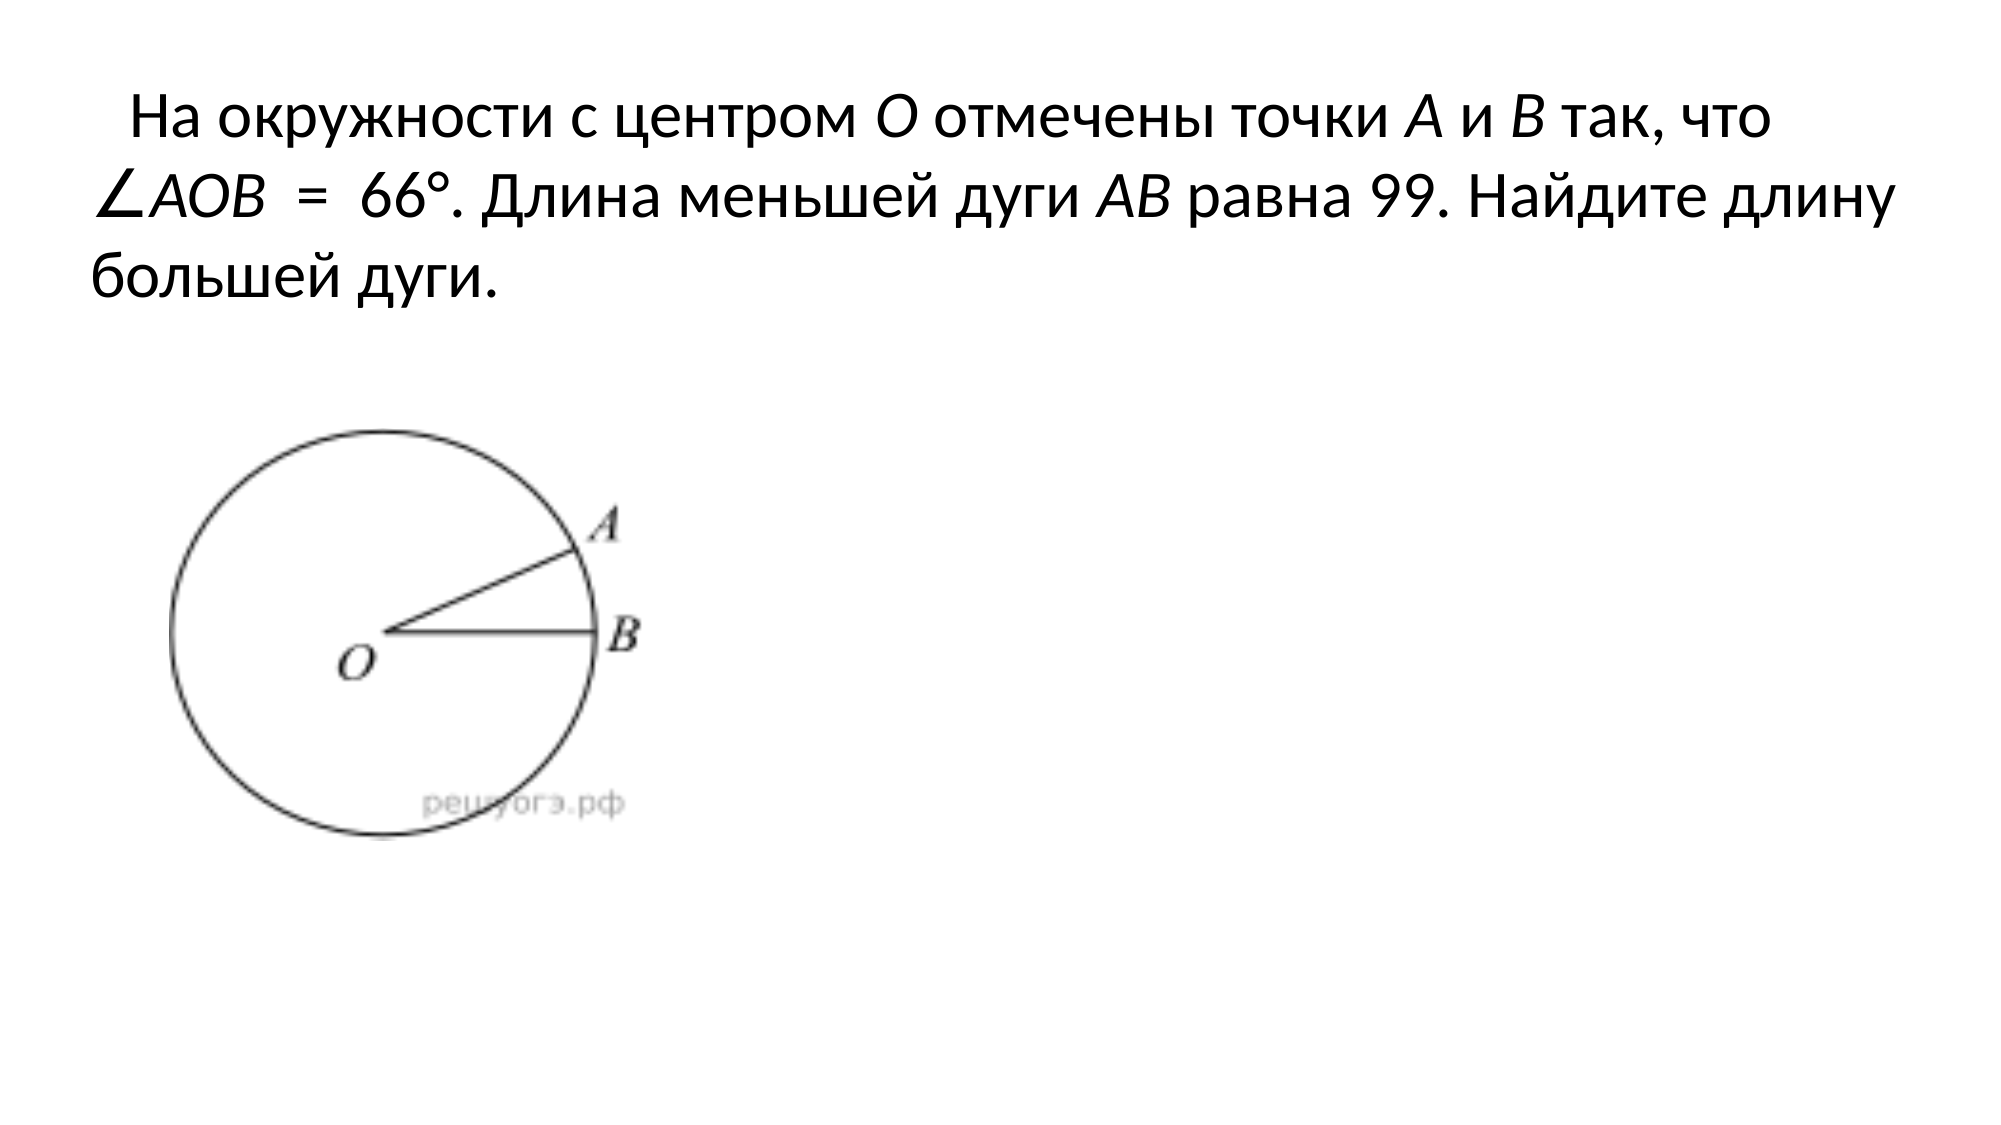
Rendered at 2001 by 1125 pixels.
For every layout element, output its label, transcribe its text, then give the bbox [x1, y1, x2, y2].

picture [169, 428, 653, 842]
text_box На окружности с центром O отмечены точки A и B так, что ∠AOB = 66°. Длина меньшей дуги AB равна 99. Найдите длину большей дуги. [75, 63, 1942, 399]
